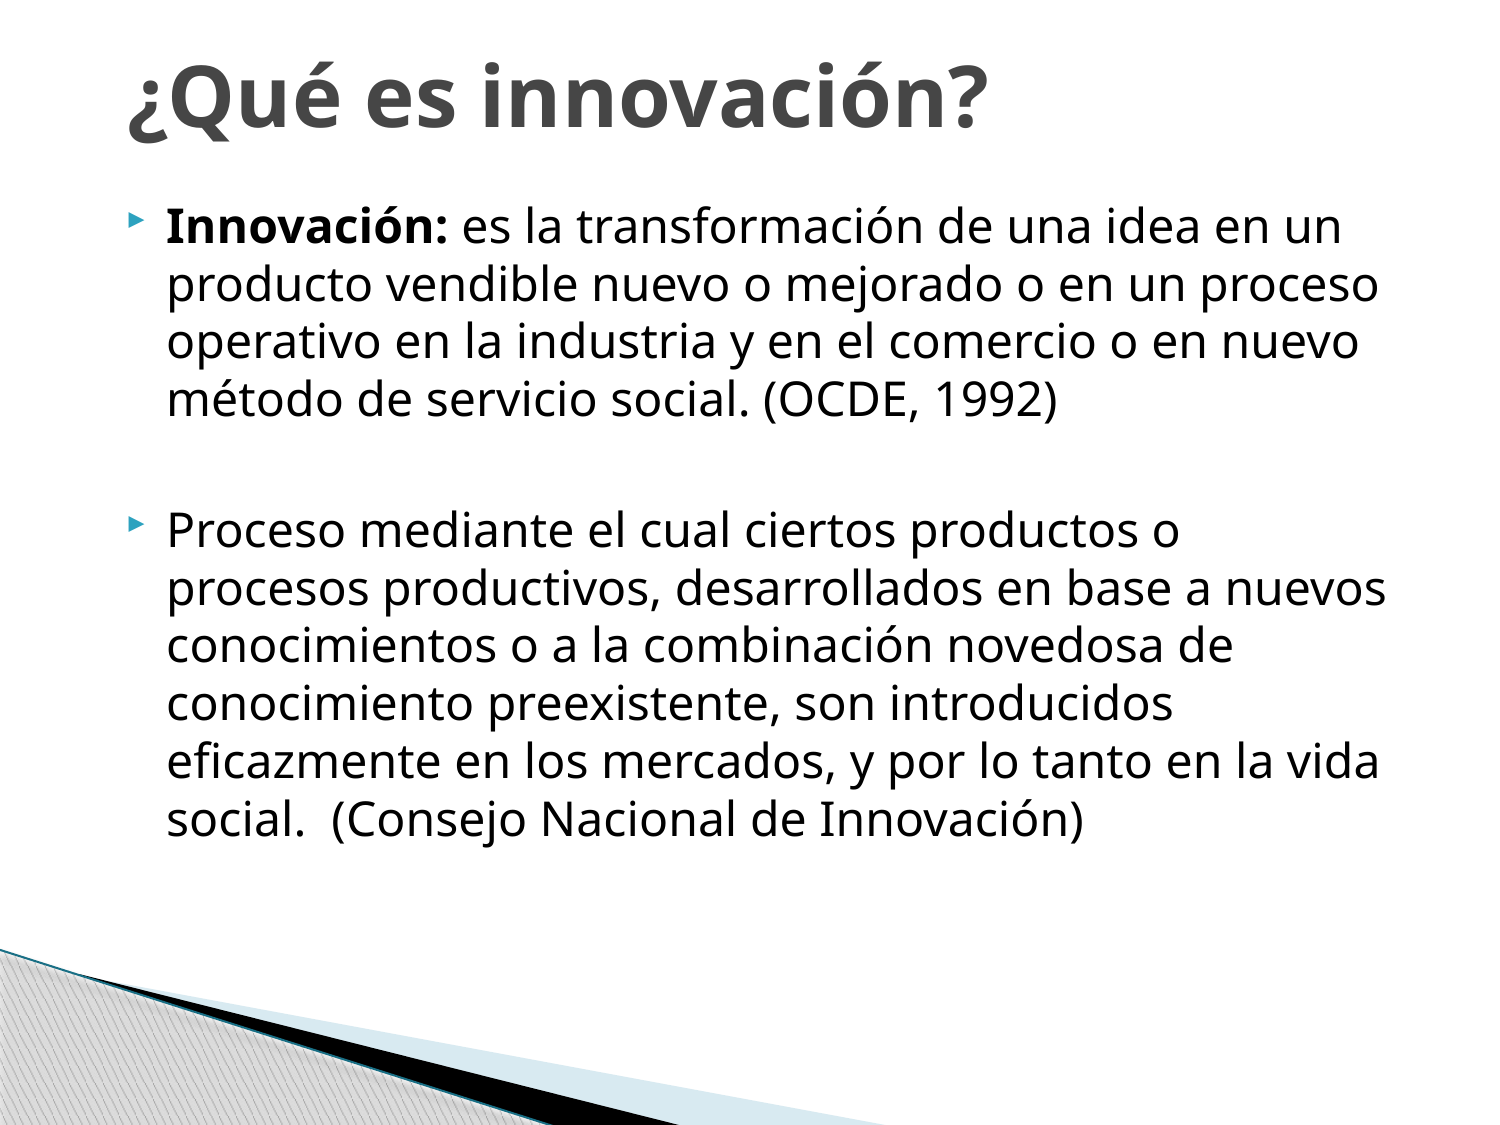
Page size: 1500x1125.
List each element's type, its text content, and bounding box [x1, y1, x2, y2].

list Innovación: es la transformación de una idea en un producto vendible nuevo o mejorado o en un proceso operativo en la industria y en el comercio o en nuevo método de servicio social. (OCDE, 1992) Proceso mediante el cual ciertos productos o procesos productivos, desarrollados en base a nuevos conocimientos o a la combinación novedosa de conocimiento preexistente, son introducidos eficazmente en los mercados, y por lo tanto en la vida social. (Consejo Nacional de Innovación) [93, 187, 1411, 863]
title ¿Qué es innovación? [112, 0, 1388, 187]
